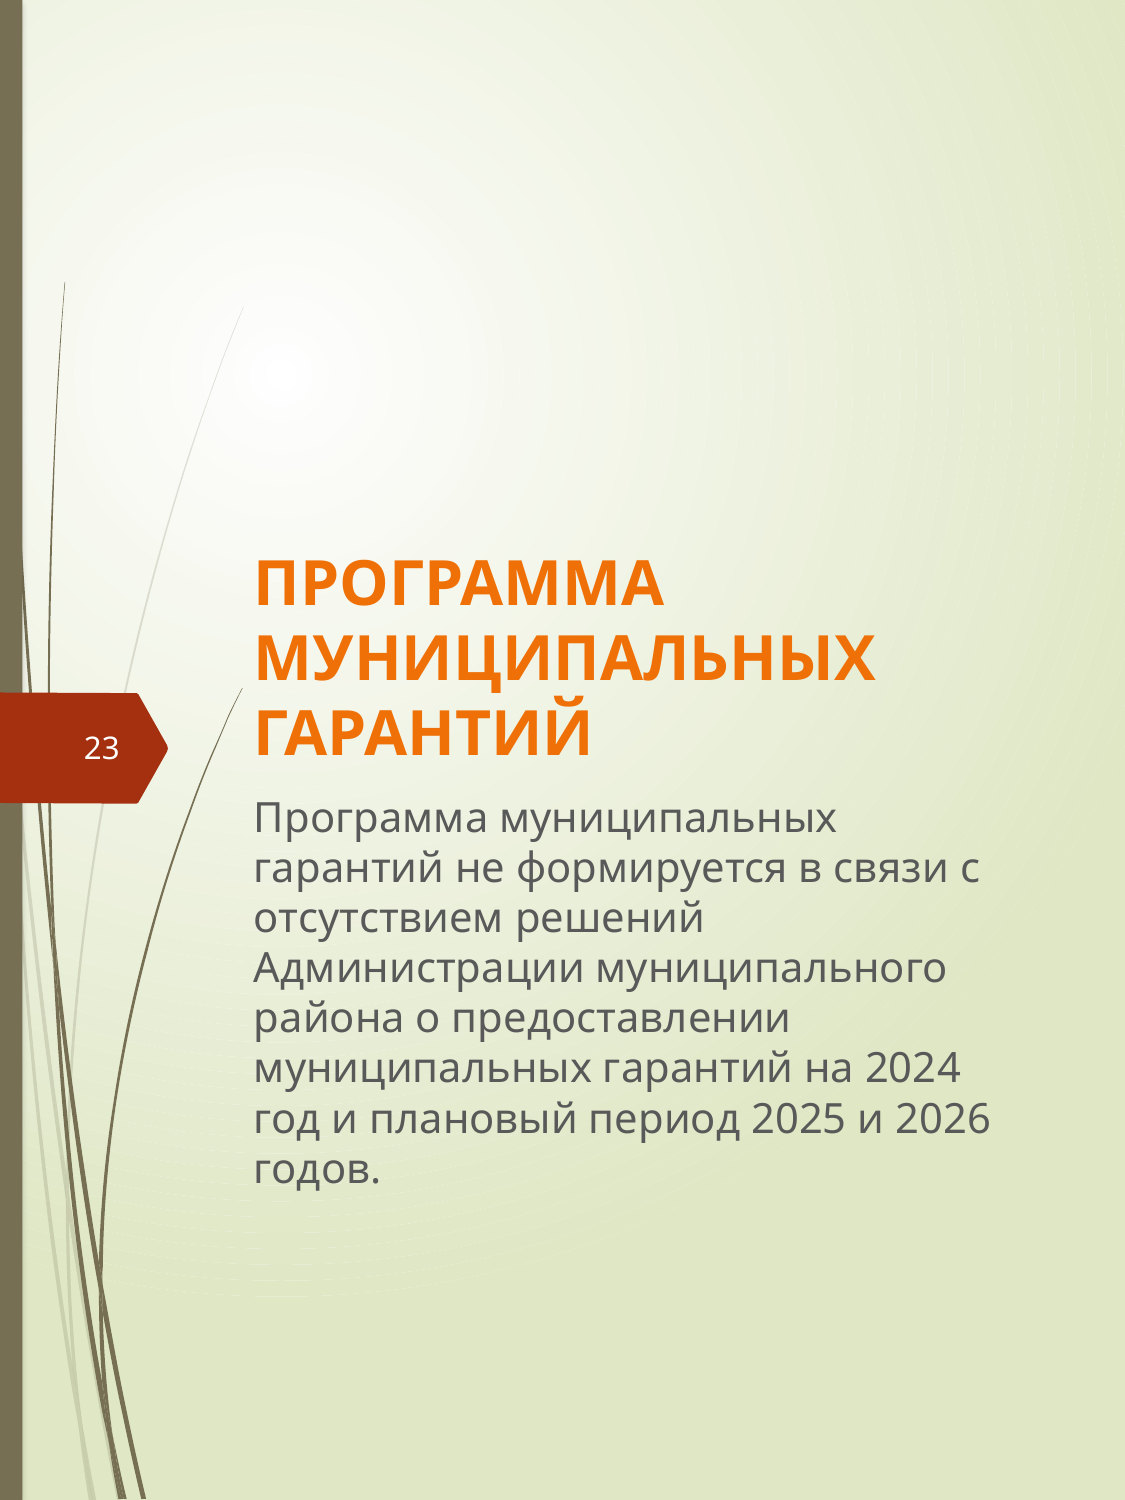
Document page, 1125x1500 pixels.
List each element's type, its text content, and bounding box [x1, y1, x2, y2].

list Программа муниципальных гарантий не формируется в связи с отсутствием решений Администрации муниципального района о предоставлении муниципальных гарантий на 2024 год и плановый период 2025 и 2026 годов. [238, 783, 1050, 1235]
title ПРОГРАММА МУНИЦИПАЛЬНЫХ ГАРАНТИЙ [238, 453, 1050, 775]
slide_number 23 [62, 709, 135, 790]
